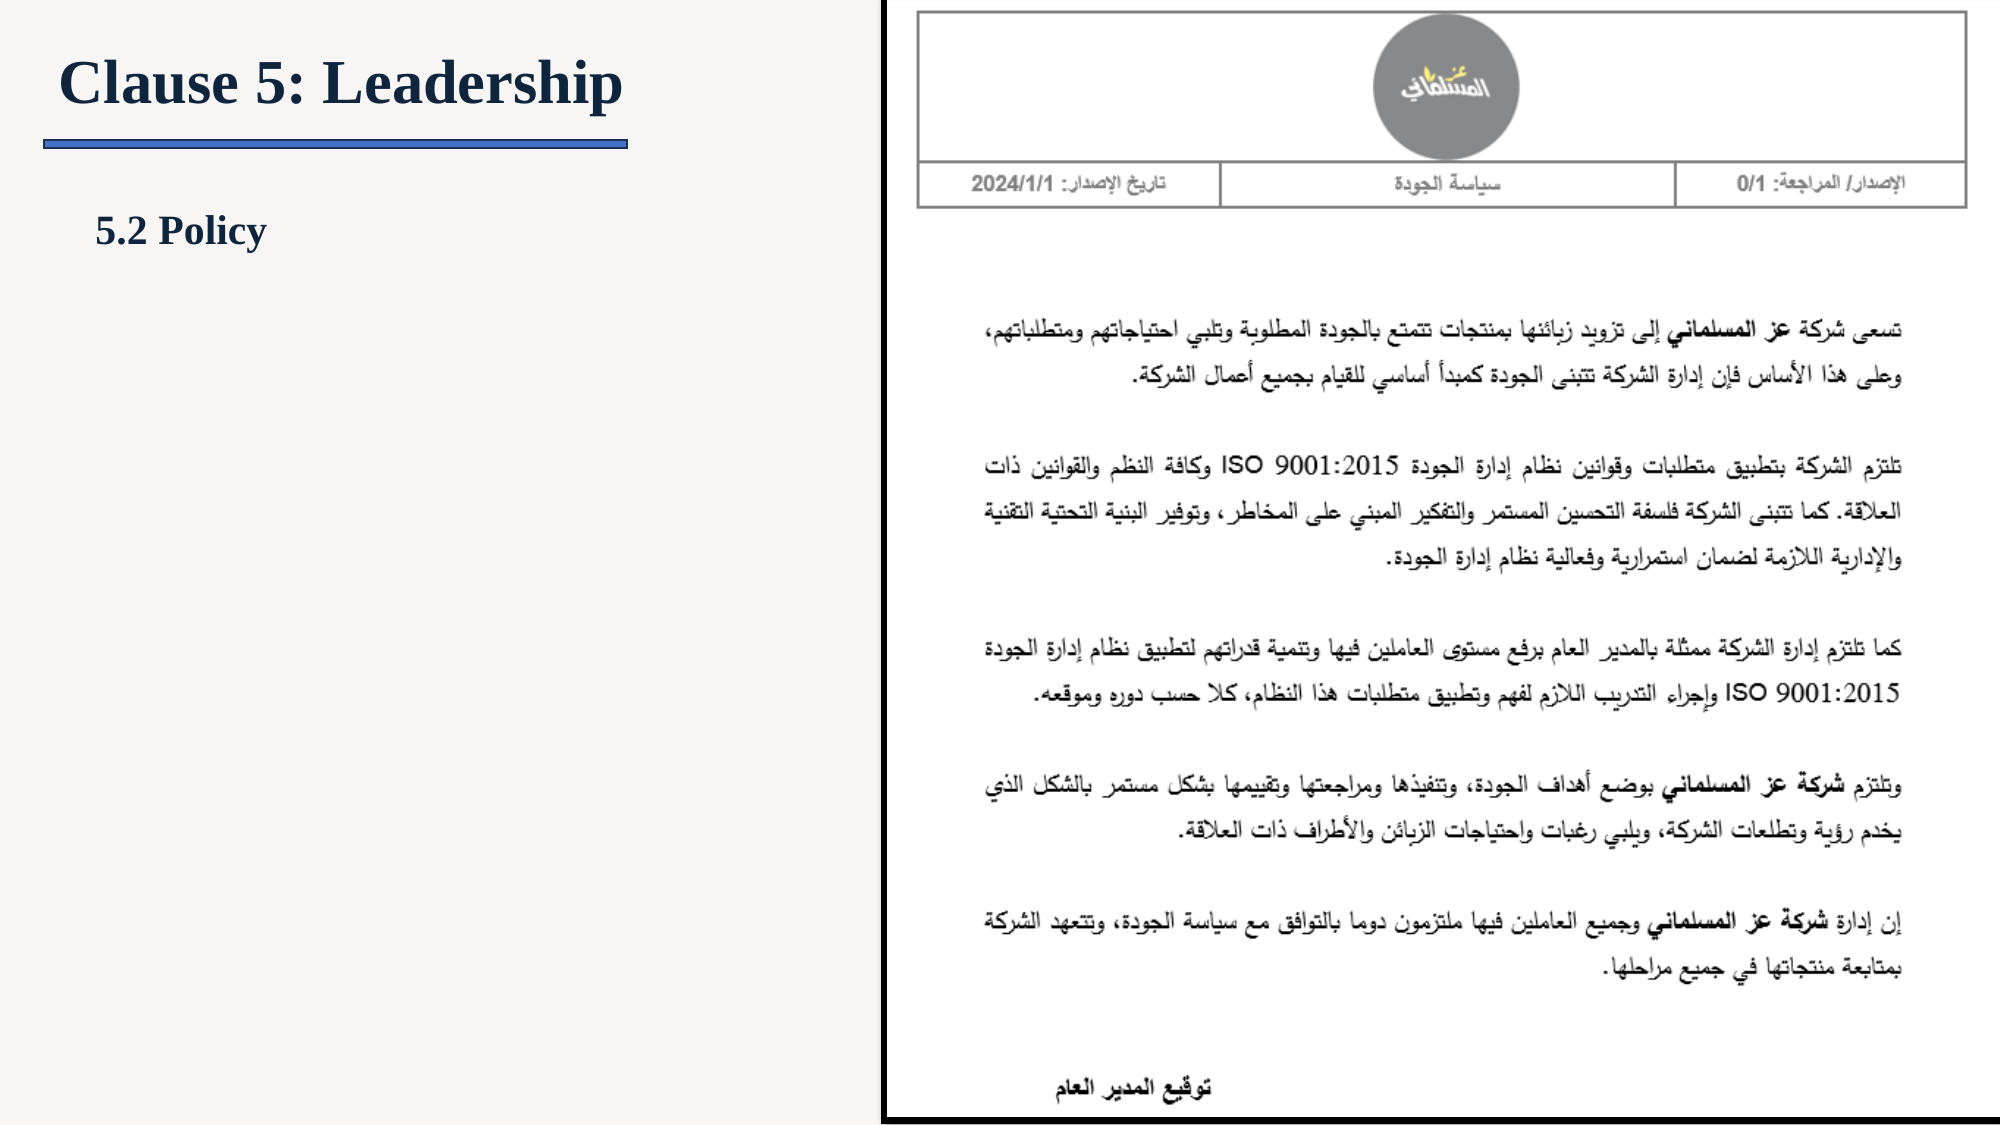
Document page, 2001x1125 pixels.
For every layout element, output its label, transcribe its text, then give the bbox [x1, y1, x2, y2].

title Clause 5: Leadership [43, 26, 878, 141]
text_box [43, 139, 628, 149]
picture [886, 0, 2000, 1118]
text_box 5.2 Policy [80, 178, 878, 261]
